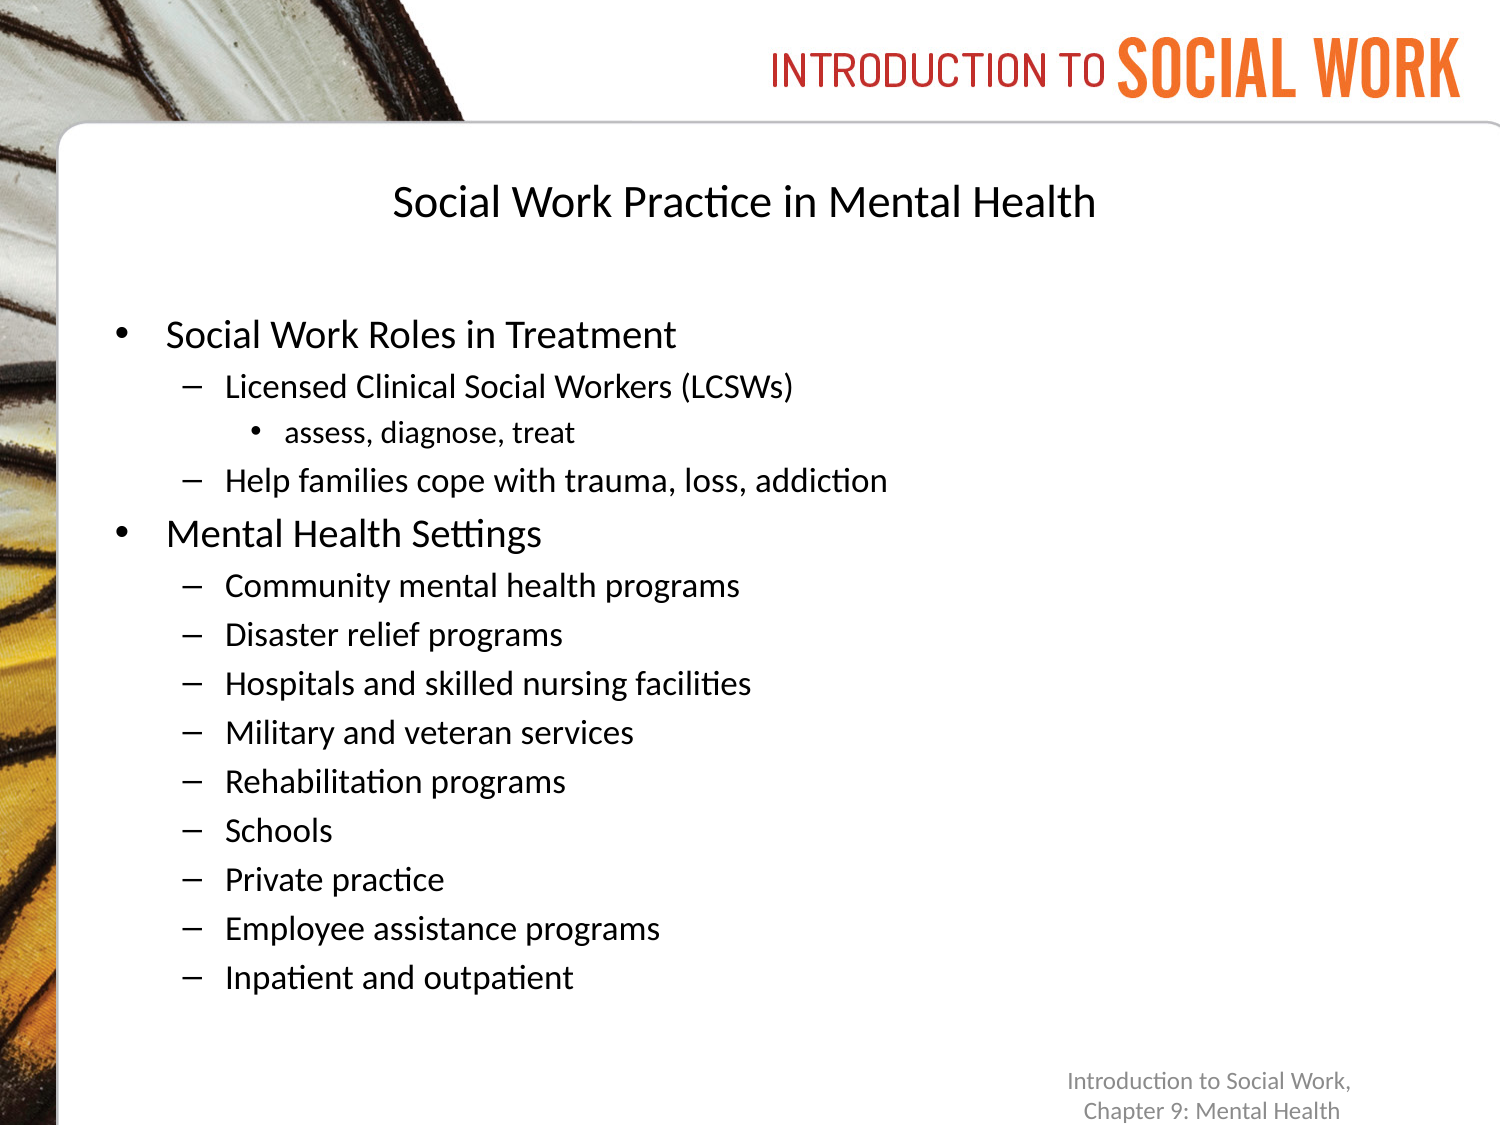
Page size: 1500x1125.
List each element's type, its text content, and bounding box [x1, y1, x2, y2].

title Social Work Practice in Mental Health [0, 162, 1500, 288]
picture [0, 288, 1500, 1125]
footer Introduction to Social Work, Chapter 9: Mental Health [950, 1065, 1475, 1125]
list Social Work Roles in Treatment Licensed Clinical Social Workers (LCSWs) assess, diagnose, treat Help families cope with trauma, loss, addiction Mental Health Settings Community mental health programs Disaster relief programs Hospitals and skilled nursing facilities Military and veteran services Rehabilitation programs Schools Private practice Employee assistance programs Inpatient and outpatient [99, 299, 1500, 1013]
picture [0, 0, 1500, 162]
